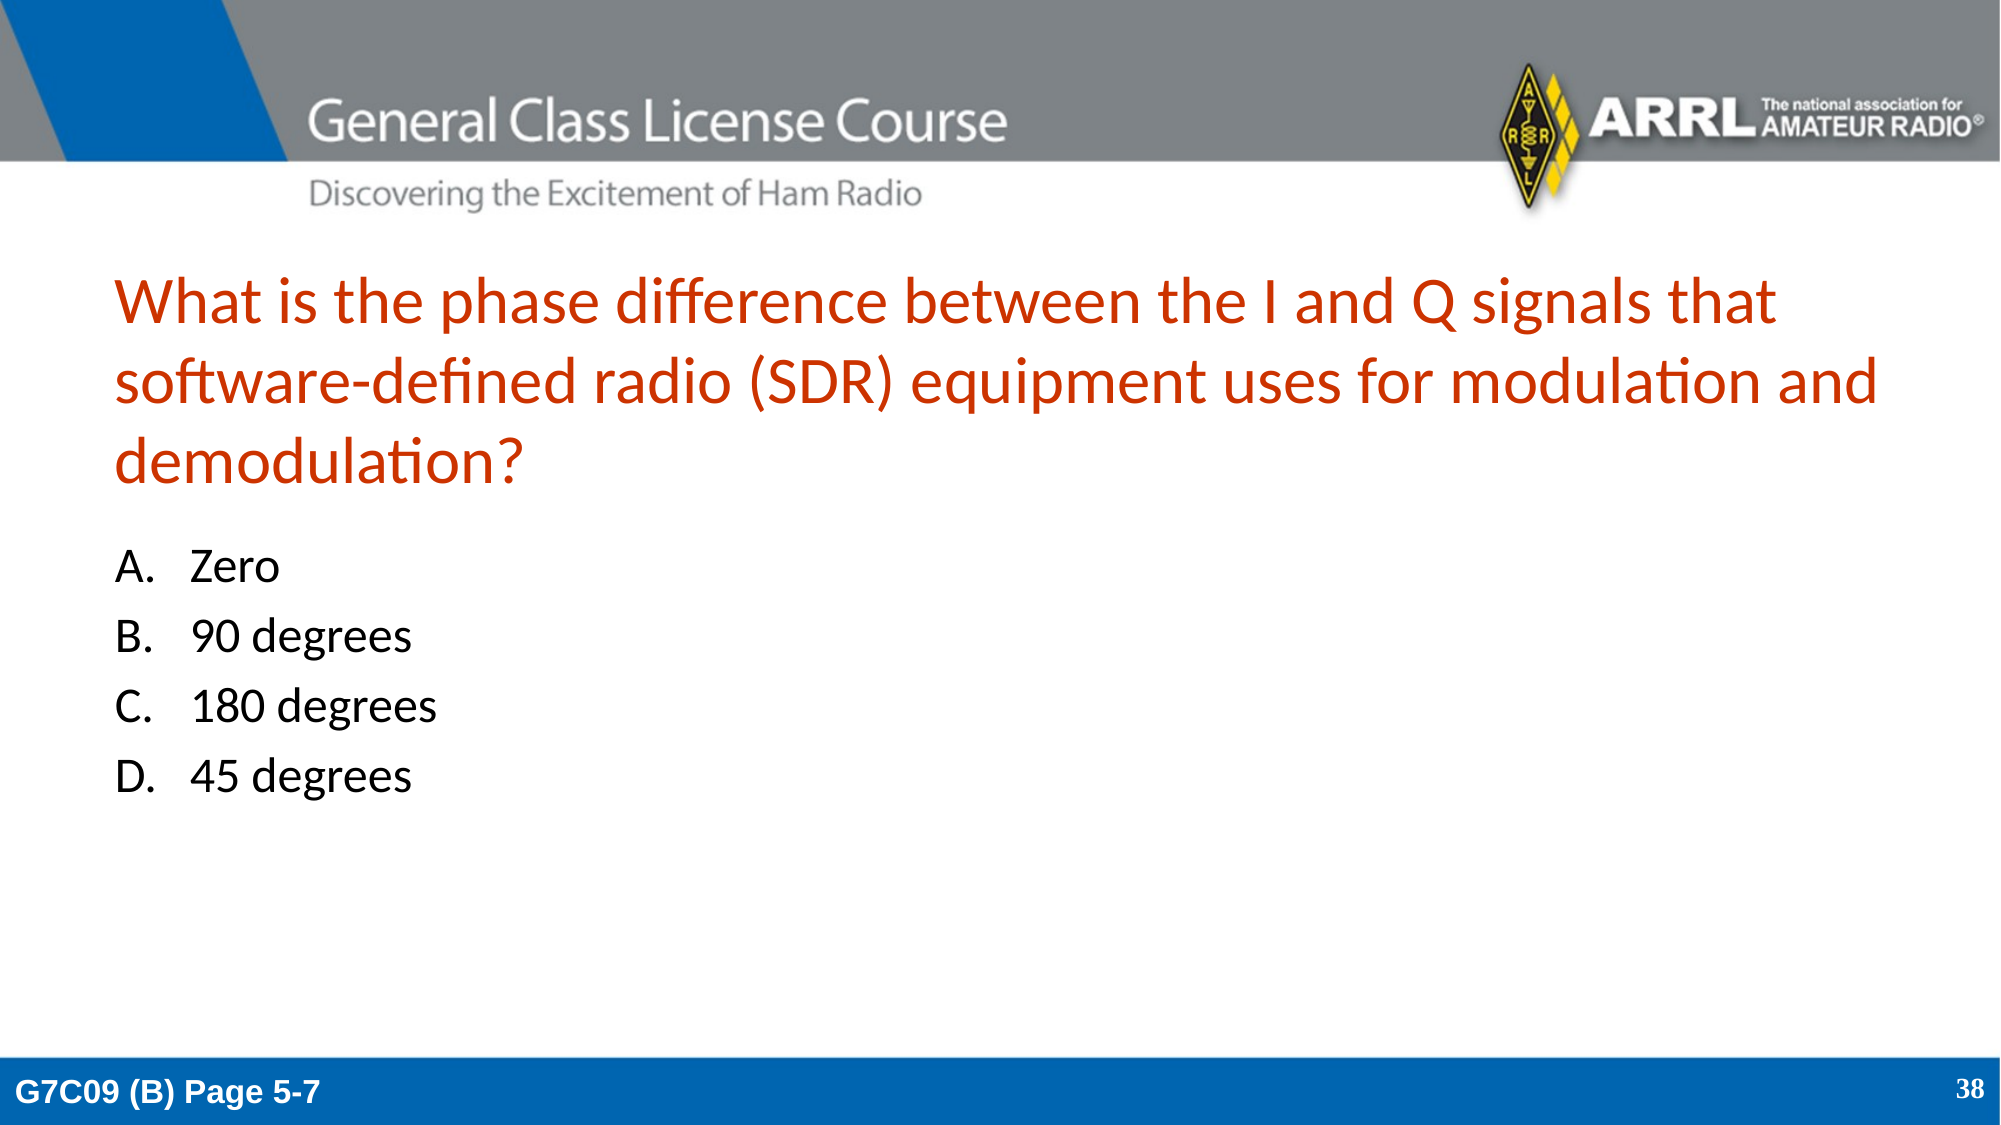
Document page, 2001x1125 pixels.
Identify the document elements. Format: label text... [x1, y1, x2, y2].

picture [0, 0, 2001, 1125]
text_box 38 [1875, 1062, 2000, 1113]
text_box G7C09 (B) Page 5-7 [0, 1062, 1313, 1118]
list Zero 90 degrees 180 degrees 45 degrees [99, 525, 1900, 1005]
title What is the phase difference between the I and Q signals that software-defined radio (SDR) equipment uses for modulation and demodulation? [99, 249, 1900, 468]
